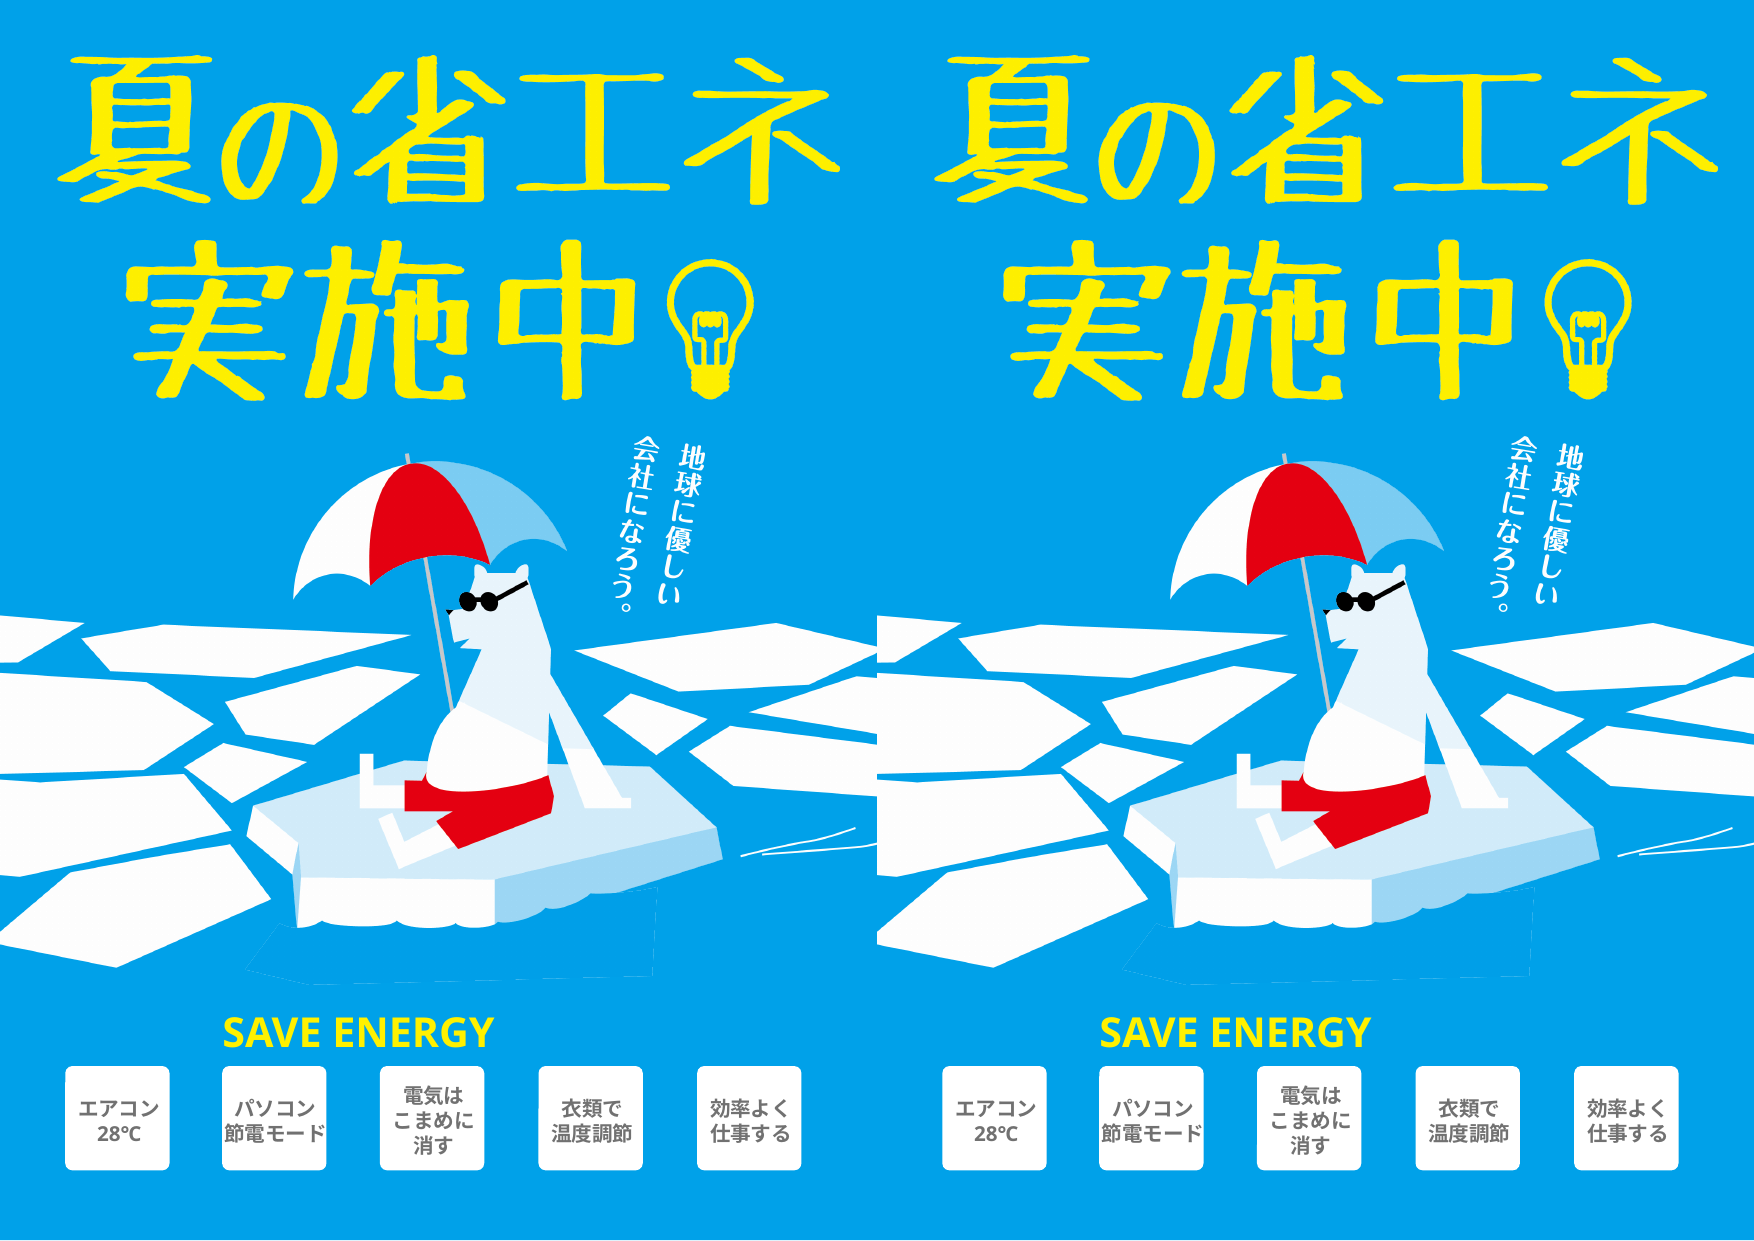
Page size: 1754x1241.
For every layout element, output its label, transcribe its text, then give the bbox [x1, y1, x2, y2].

picture [1517, 437, 1533, 446]
picture [696, 446, 704, 464]
picture [626, 493, 632, 512]
picture [1456, 624, 1754, 691]
picture [1536, 584, 1543, 603]
text_box [696, 1064, 803, 1088]
picture [667, 260, 753, 399]
text_box [1256, 1064, 1363, 1075]
picture [1545, 260, 1631, 399]
picture [1552, 529, 1567, 551]
text_box SAVE ENERGY [207, 988, 655, 1063]
picture [1063, 744, 1181, 802]
picture [353, 72, 403, 113]
text_box 衣類で 温度調節 [527, 1088, 657, 1153]
picture [385, 280, 468, 399]
picture [1482, 695, 1582, 754]
text_box [1414, 1153, 1521, 1172]
picture [621, 557, 636, 570]
picture [186, 744, 304, 802]
text_box 衣類で 温度調節 [1405, 1088, 1534, 1153]
text_box 効率よく 仕事する [1563, 1088, 1693, 1153]
text_box [64, 1153, 171, 1172]
text_box [221, 1153, 328, 1172]
text_box [379, 1165, 485, 1172]
picture [1557, 517, 1570, 522]
picture [305, 241, 463, 399]
text_box [221, 1064, 328, 1088]
text_box パソコン 節電モード [1082, 1088, 1224, 1153]
text_box [696, 1153, 803, 1172]
picture [620, 582, 631, 597]
text_box [64, 1064, 171, 1088]
picture [1550, 501, 1556, 520]
picture [0, 616, 82, 662]
picture [633, 508, 646, 514]
picture [673, 501, 679, 520]
picture [1004, 241, 1170, 301]
picture [1503, 493, 1509, 512]
picture [675, 473, 687, 492]
picture [621, 520, 633, 537]
picture [1395, 74, 1547, 190]
picture [631, 464, 640, 487]
picture [1651, 131, 1717, 171]
picture [1183, 246, 1256, 399]
picture [685, 90, 828, 204]
text_box [537, 1153, 644, 1172]
picture [499, 240, 635, 400]
picture [1498, 557, 1514, 570]
text_box [1414, 1064, 1521, 1088]
picture [773, 131, 839, 171]
picture [226, 667, 417, 744]
text_box SAVE ENERGY [1084, 988, 1532, 1063]
picture [1124, 454, 1599, 927]
text_box パソコン 節電モード [205, 1088, 346, 1153]
picture [1250, 241, 1341, 295]
picture [1545, 527, 1552, 550]
picture [1498, 520, 1510, 537]
picture [1568, 726, 1754, 796]
picture [1573, 446, 1582, 464]
picture [579, 616, 959, 691]
text_box [1098, 1064, 1205, 1088]
picture [222, 103, 337, 203]
picture [517, 74, 669, 190]
picture [1332, 71, 1382, 104]
text_box [378, 1064, 486, 1075]
text_box [941, 1153, 1048, 1172]
picture [126, 241, 292, 301]
picture [58, 56, 211, 203]
text_box 電気は こまめに 消す [1246, 1075, 1376, 1165]
picture [617, 549, 634, 561]
picture [680, 444, 688, 465]
picture [1562, 90, 1706, 204]
picture [0, 674, 211, 773]
picture [1099, 103, 1214, 203]
picture [1508, 464, 1517, 487]
picture [735, 58, 783, 82]
picture [659, 584, 666, 603]
picture [679, 516, 692, 522]
text_box 効率よく 仕事する [686, 1088, 816, 1153]
picture [84, 625, 407, 677]
text_box エアコン 28℃ [931, 1088, 1061, 1153]
picture [633, 529, 640, 542]
text_box 電気は こまめに 消す [369, 1075, 499, 1165]
picture [0, 845, 270, 967]
picture [667, 527, 690, 550]
picture [1553, 473, 1578, 497]
picture [665, 555, 677, 578]
picture [635, 449, 654, 461]
picture [1510, 509, 1523, 514]
picture [355, 56, 483, 203]
picture [644, 466, 651, 488]
picture [1232, 56, 1361, 203]
picture [1521, 466, 1528, 489]
picture [1613, 58, 1661, 82]
picture [690, 447, 695, 468]
picture [1494, 549, 1511, 561]
picture [455, 71, 505, 104]
picture [1262, 280, 1346, 400]
picture [1543, 555, 1556, 578]
text_box [1098, 1153, 1205, 1172]
picture [1230, 72, 1281, 113]
picture [1011, 279, 1162, 400]
picture [1567, 447, 1573, 468]
picture [1512, 450, 1531, 461]
text_box エアコン 28℃ [54, 1088, 184, 1153]
picture [134, 279, 285, 400]
text_box [1573, 1153, 1680, 1172]
picture [686, 474, 700, 497]
picture [691, 674, 1107, 876]
picture [247, 454, 722, 927]
picture [1558, 444, 1566, 465]
picture [1631, 677, 1754, 733]
picture [0, 775, 230, 876]
text_box [1256, 1165, 1362, 1172]
picture [935, 56, 1089, 203]
picture [1510, 529, 1518, 542]
picture [605, 695, 705, 754]
picture [1497, 582, 1508, 597]
picture [961, 625, 1284, 677]
picture [1376, 240, 1512, 399]
picture [878, 845, 1147, 967]
text_box [537, 1064, 644, 1088]
text_box [941, 1064, 1048, 1088]
picture [1103, 667, 1294, 744]
text_box [1573, 1064, 1680, 1088]
picture [639, 437, 653, 444]
